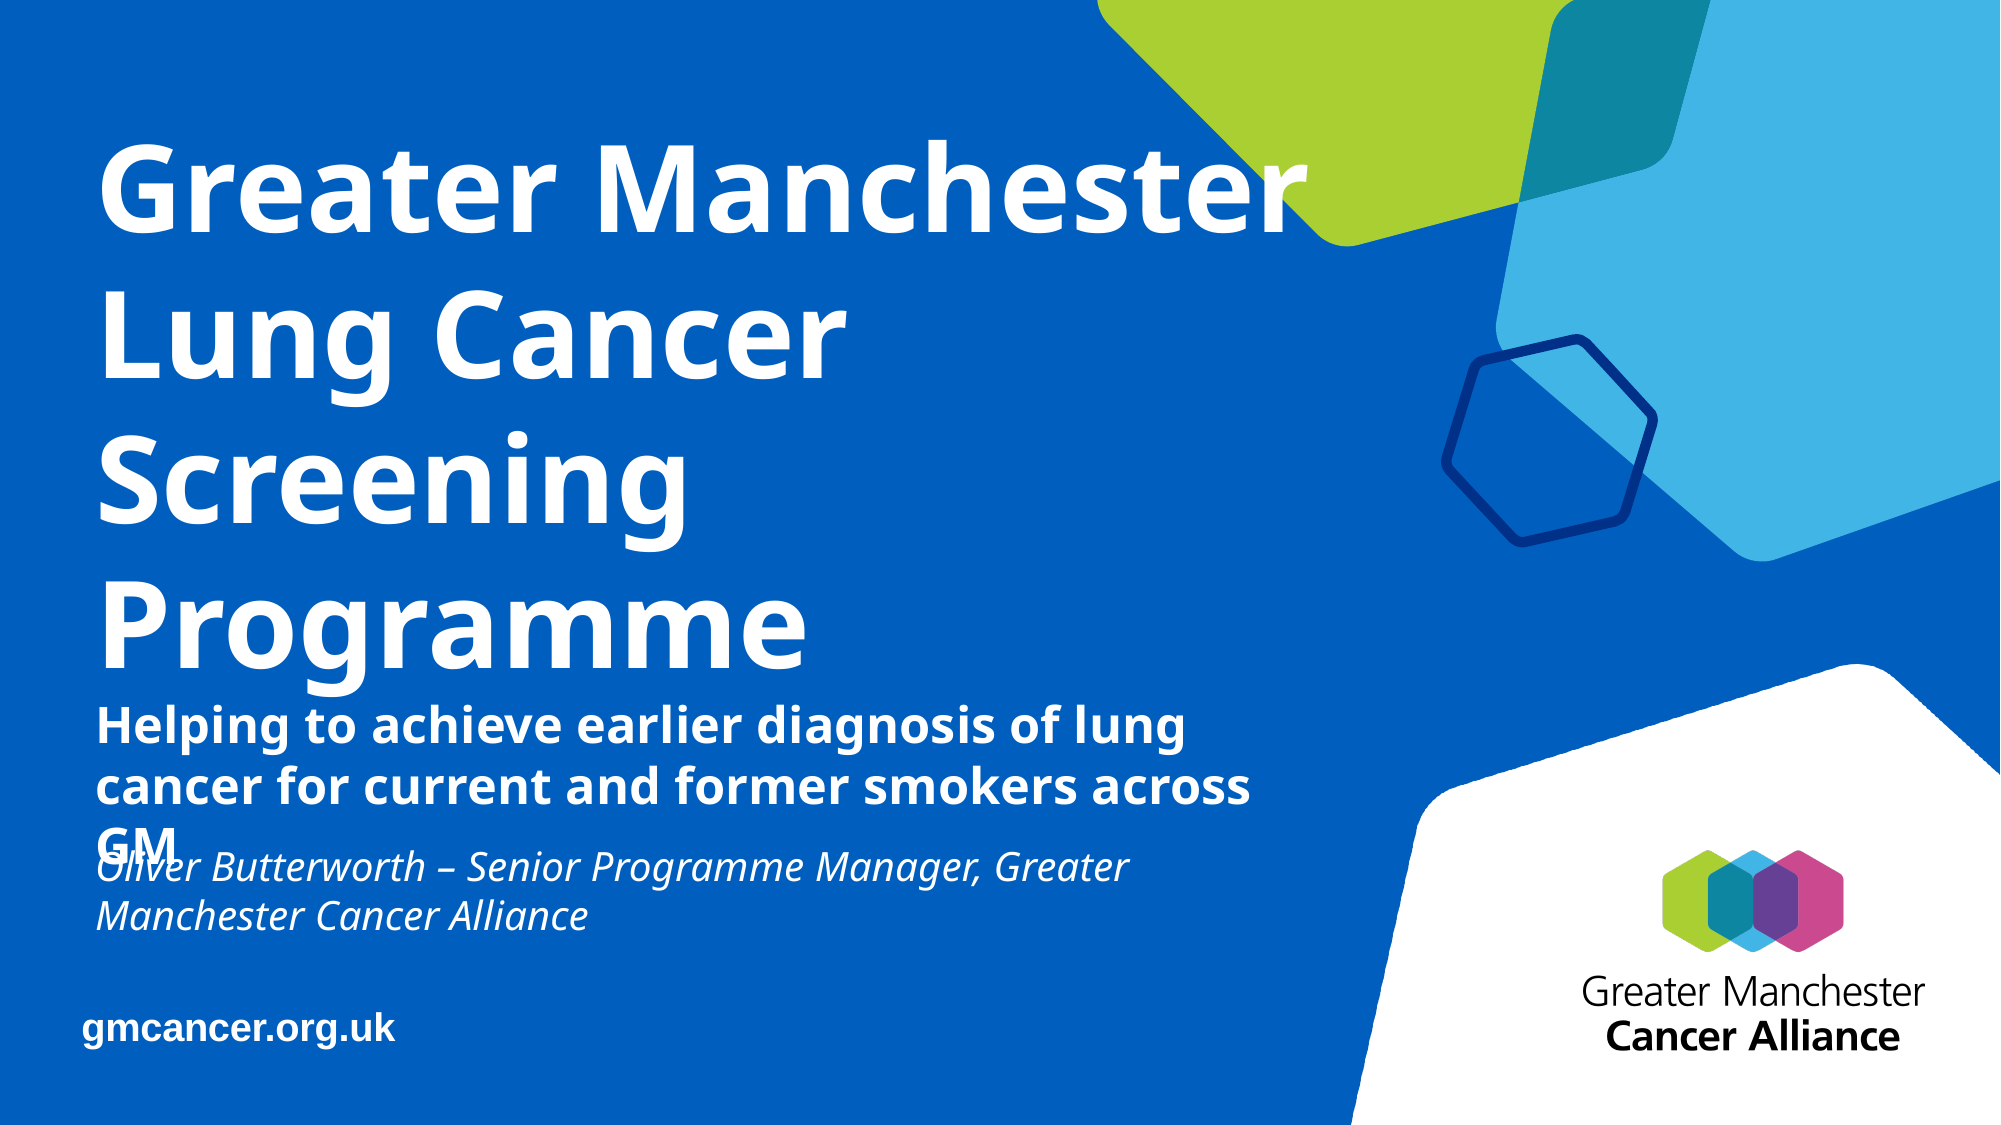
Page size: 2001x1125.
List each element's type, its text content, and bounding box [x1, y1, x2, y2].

picture [1583, 850, 1925, 1051]
list Oliver Butterworth – Senior Programme Manager, Greater Manchester Cancer Alliance [80, 834, 1334, 1003]
list Greater Manchester Lung Cancer Screening Programme Helping to achieve earlier diagnosis of lung cancer for current and former smokers across GM [80, 104, 1334, 415]
